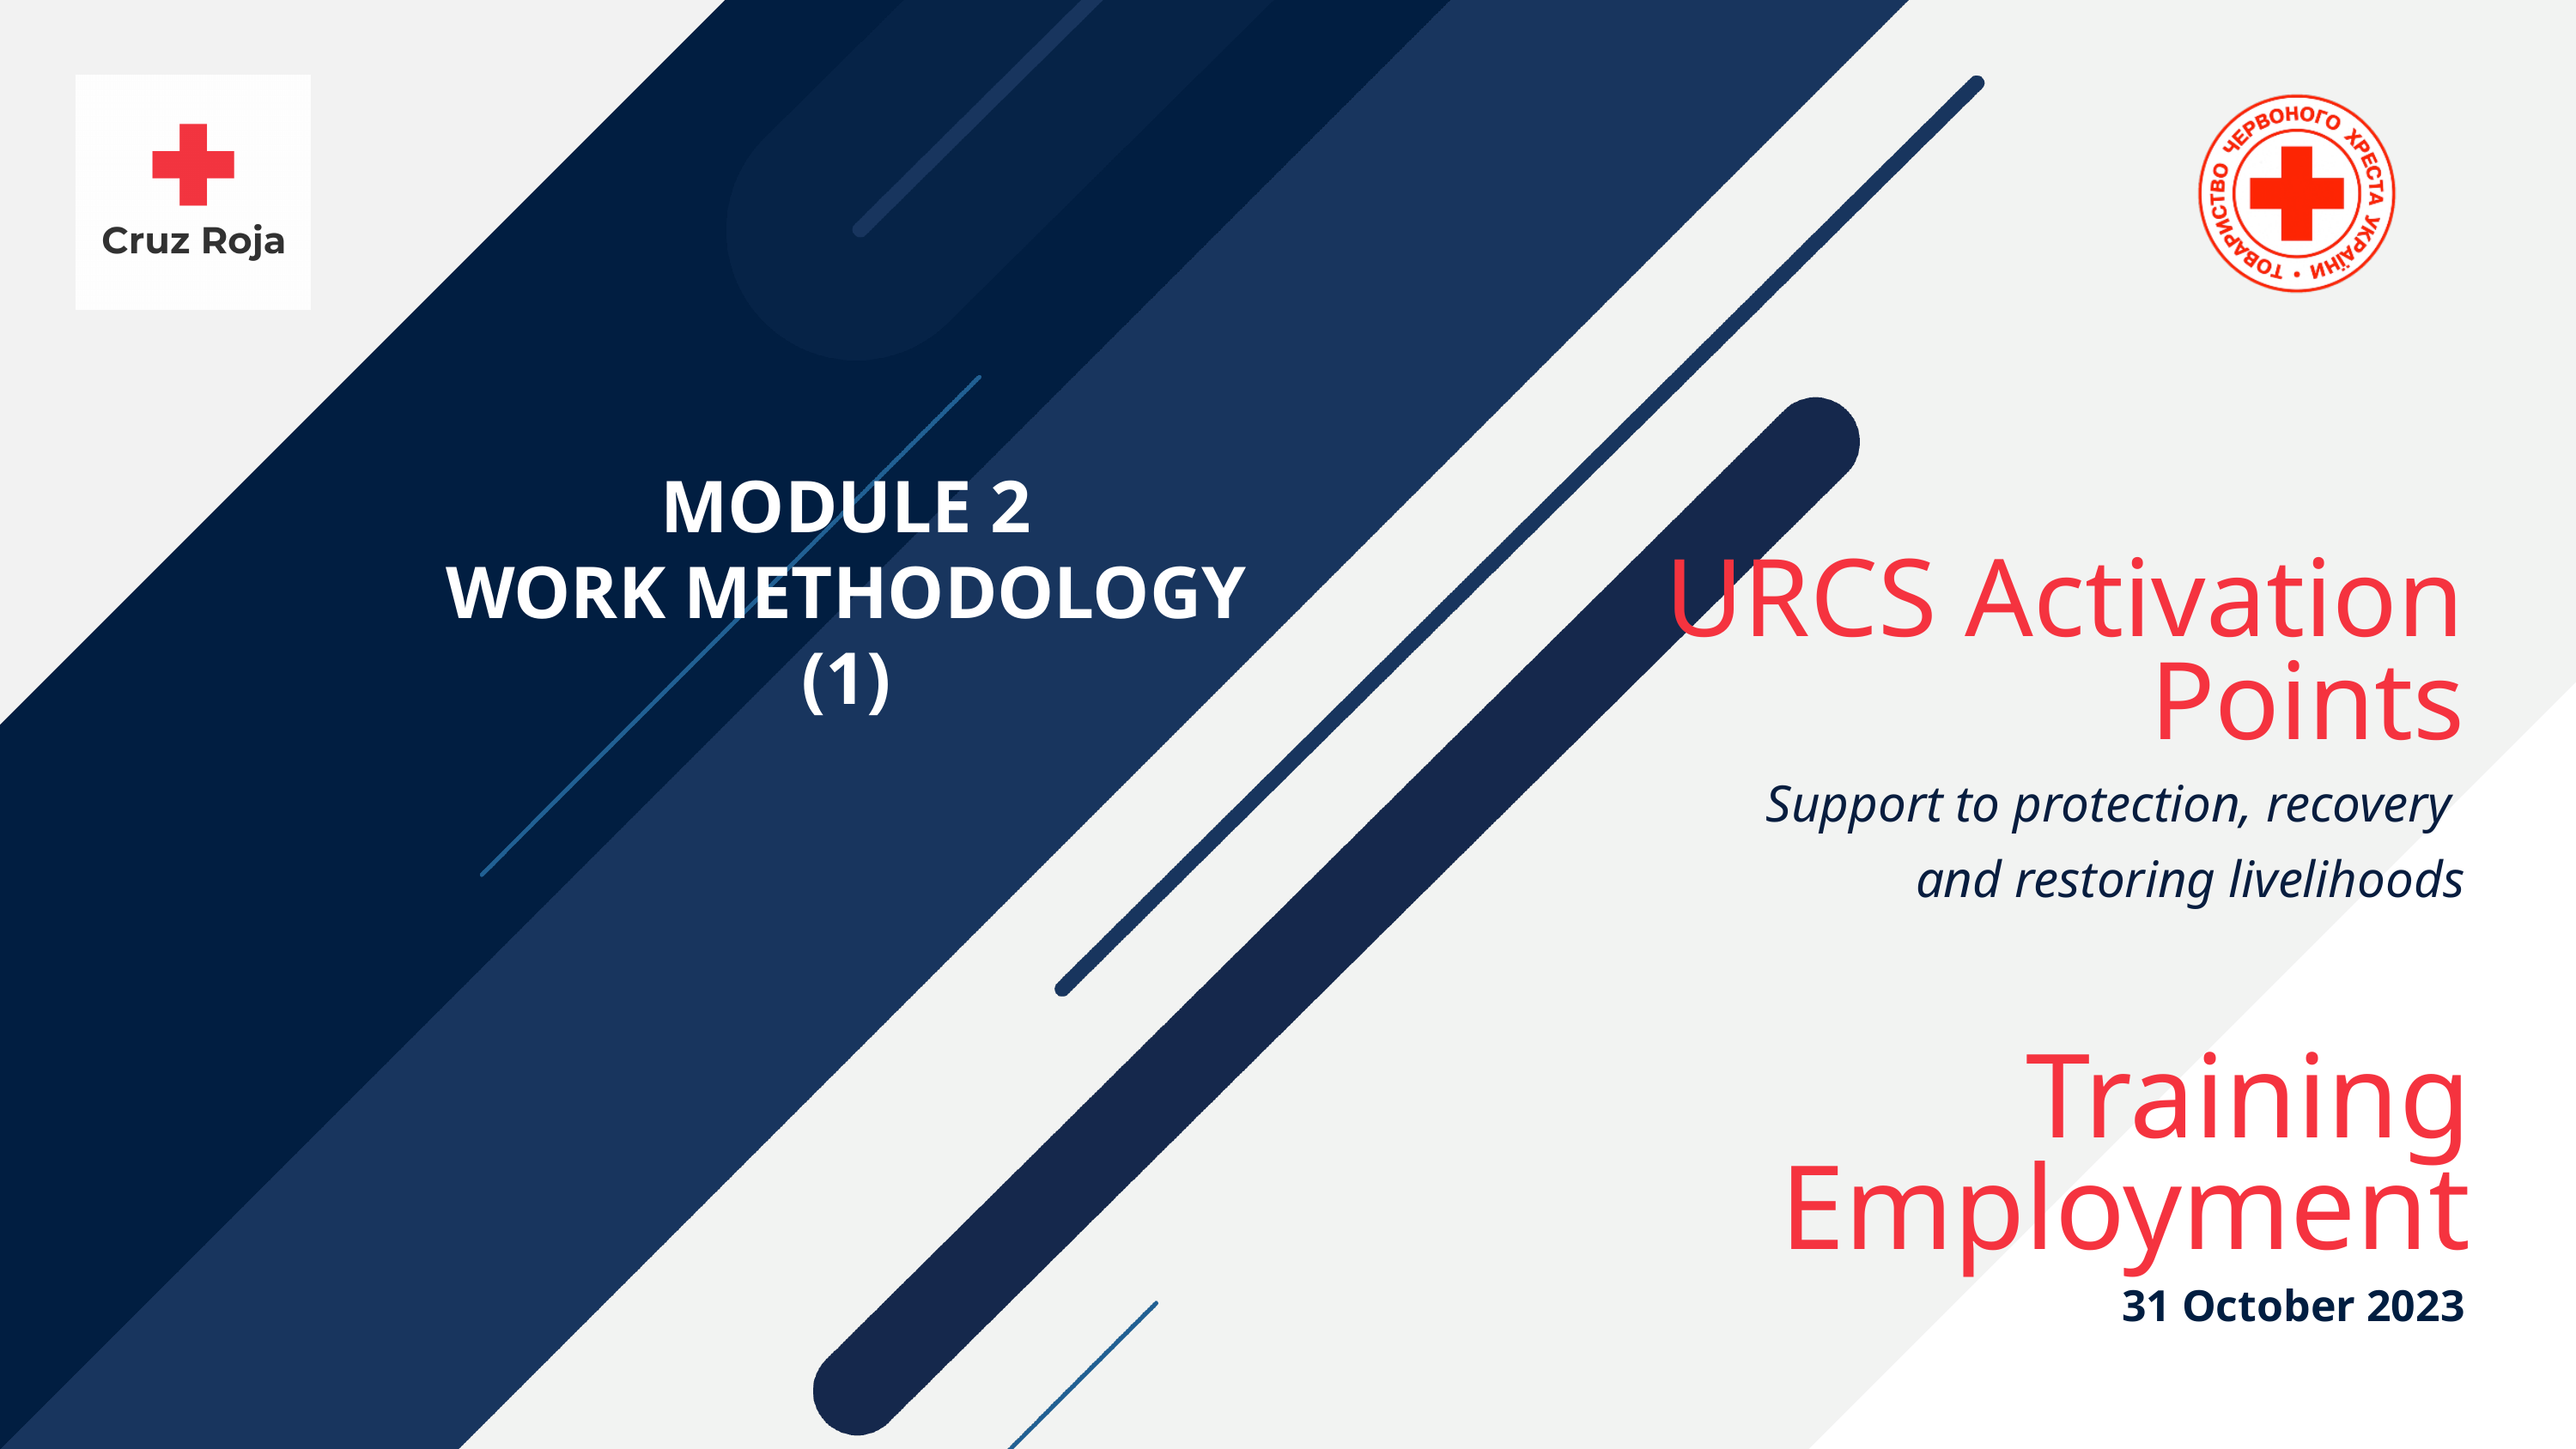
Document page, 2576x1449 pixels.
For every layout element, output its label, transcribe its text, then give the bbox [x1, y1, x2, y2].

list URCS Activation Points Support to protection, recovery and restoring livelihoods [1564, 547, 2472, 930]
picture [0, 0, 2476, 1449]
text_box Training Employment [1419, 930, 2478, 1410]
text_box MODULE 2 WORK METHODOLOGY (1) [400, 454, 1292, 725]
picture [76, 75, 311, 310]
